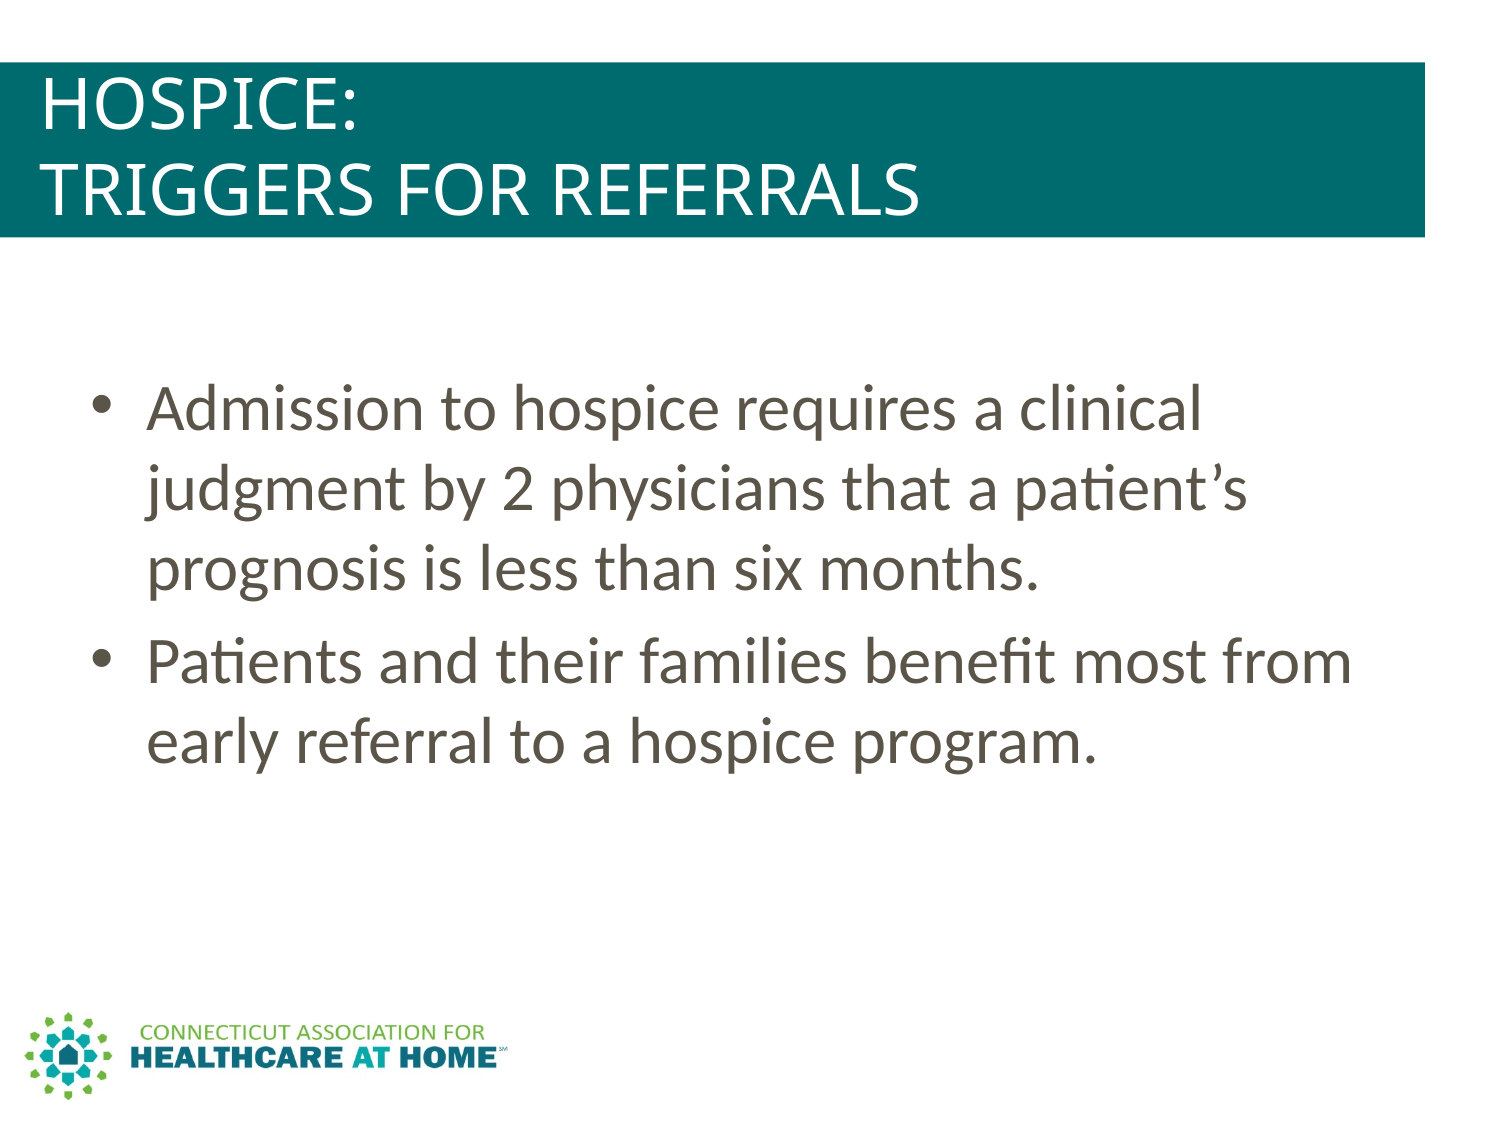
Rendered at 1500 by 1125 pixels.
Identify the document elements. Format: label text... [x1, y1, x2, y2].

title Hospice: Triggers for referrals [24, 50, 1375, 238]
text_box [0, 60, 1427, 239]
picture [24, 1012, 520, 1101]
list Admission to hospice requires a clinical judgment by 2 physicians that a patient’s prognosis is less than six months. Patients and their families benefit most from early referral to a hospice program. [75, 262, 1425, 1005]
